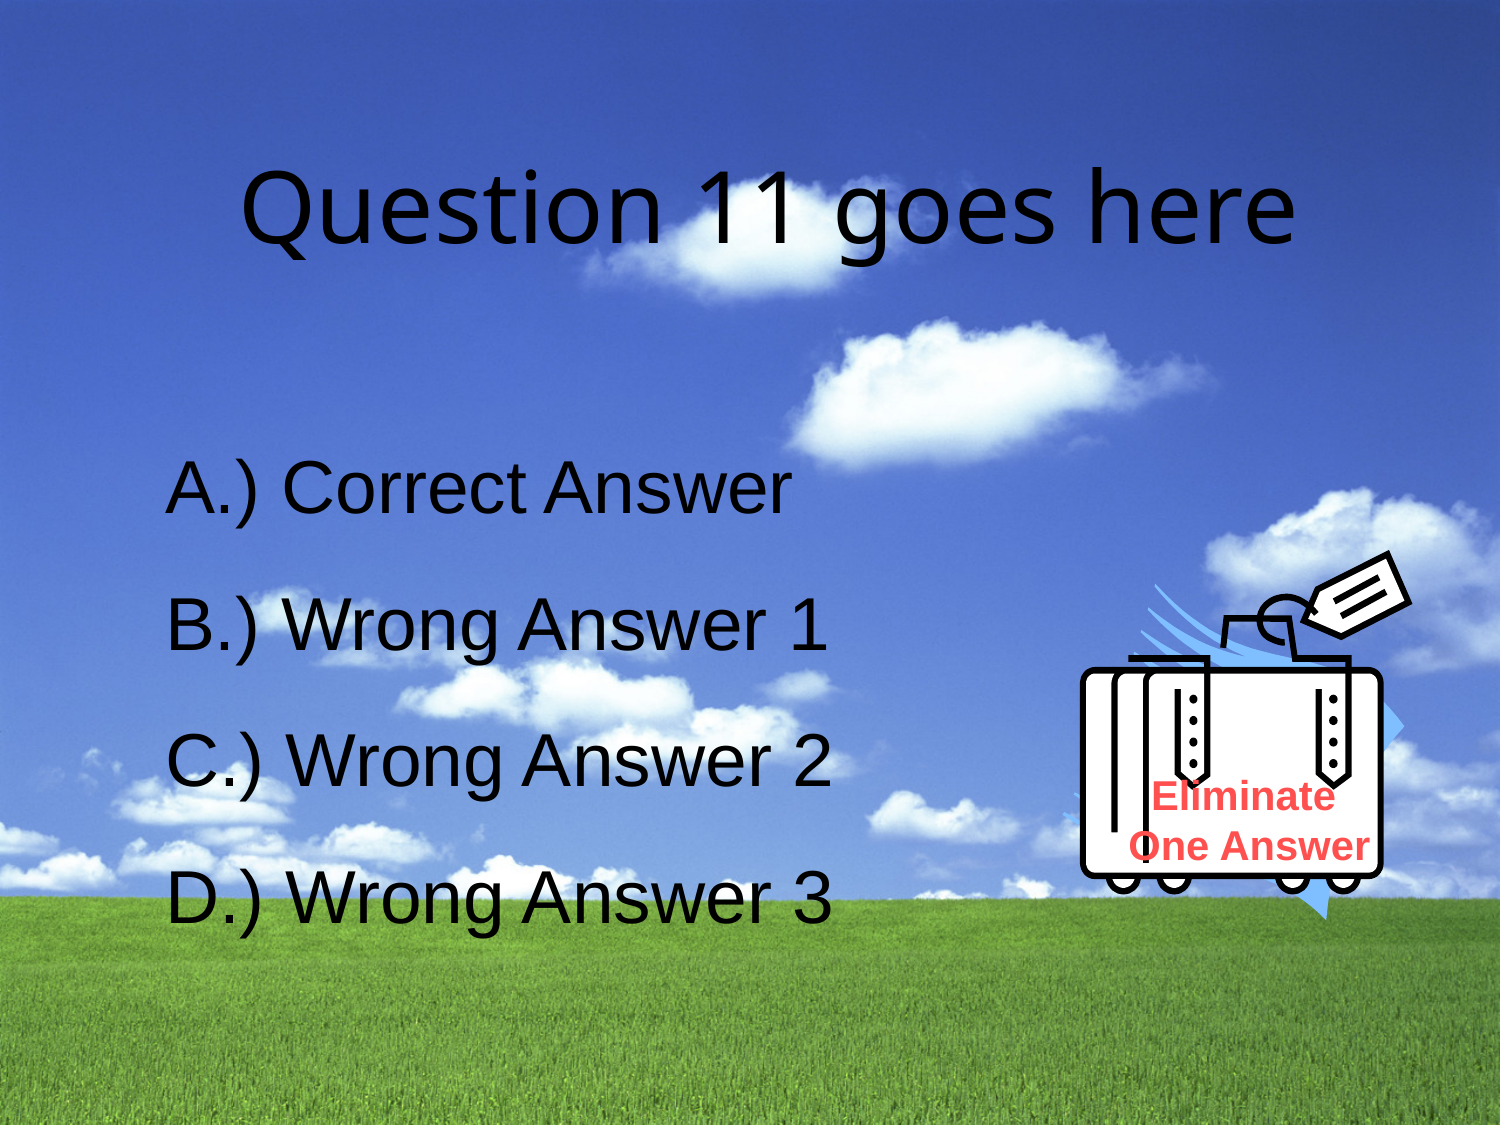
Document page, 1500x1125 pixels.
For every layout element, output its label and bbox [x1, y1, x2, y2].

picture [0, 0, 1500, 1125]
text_box [1062, 549, 1413, 921]
